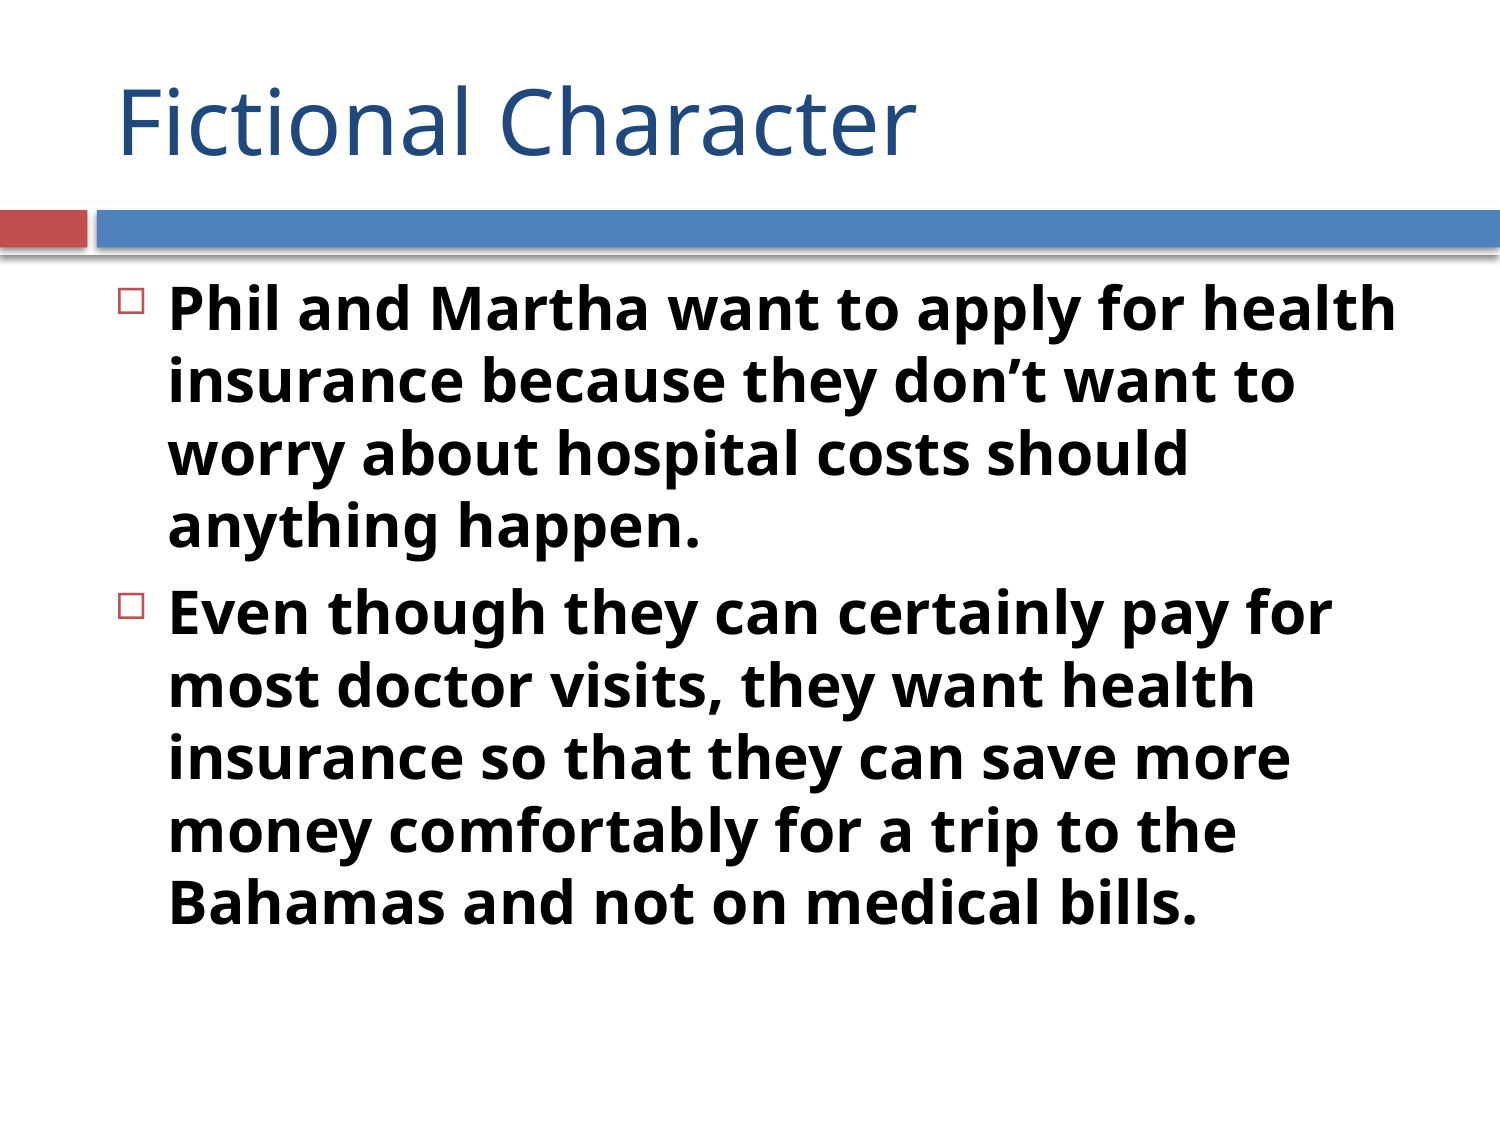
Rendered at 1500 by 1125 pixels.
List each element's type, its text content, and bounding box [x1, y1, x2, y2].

list Phil and Martha want to apply for health insurance because they don’t want to worry about hospital costs should anything happen. Even though they can certainly pay for most doctor visits, they want health insurance so that they can save more money comfortably for a trip to the Bahamas and not on medical bills. [100, 262, 1438, 1000]
title Fictional Character [100, 37, 1438, 200]
